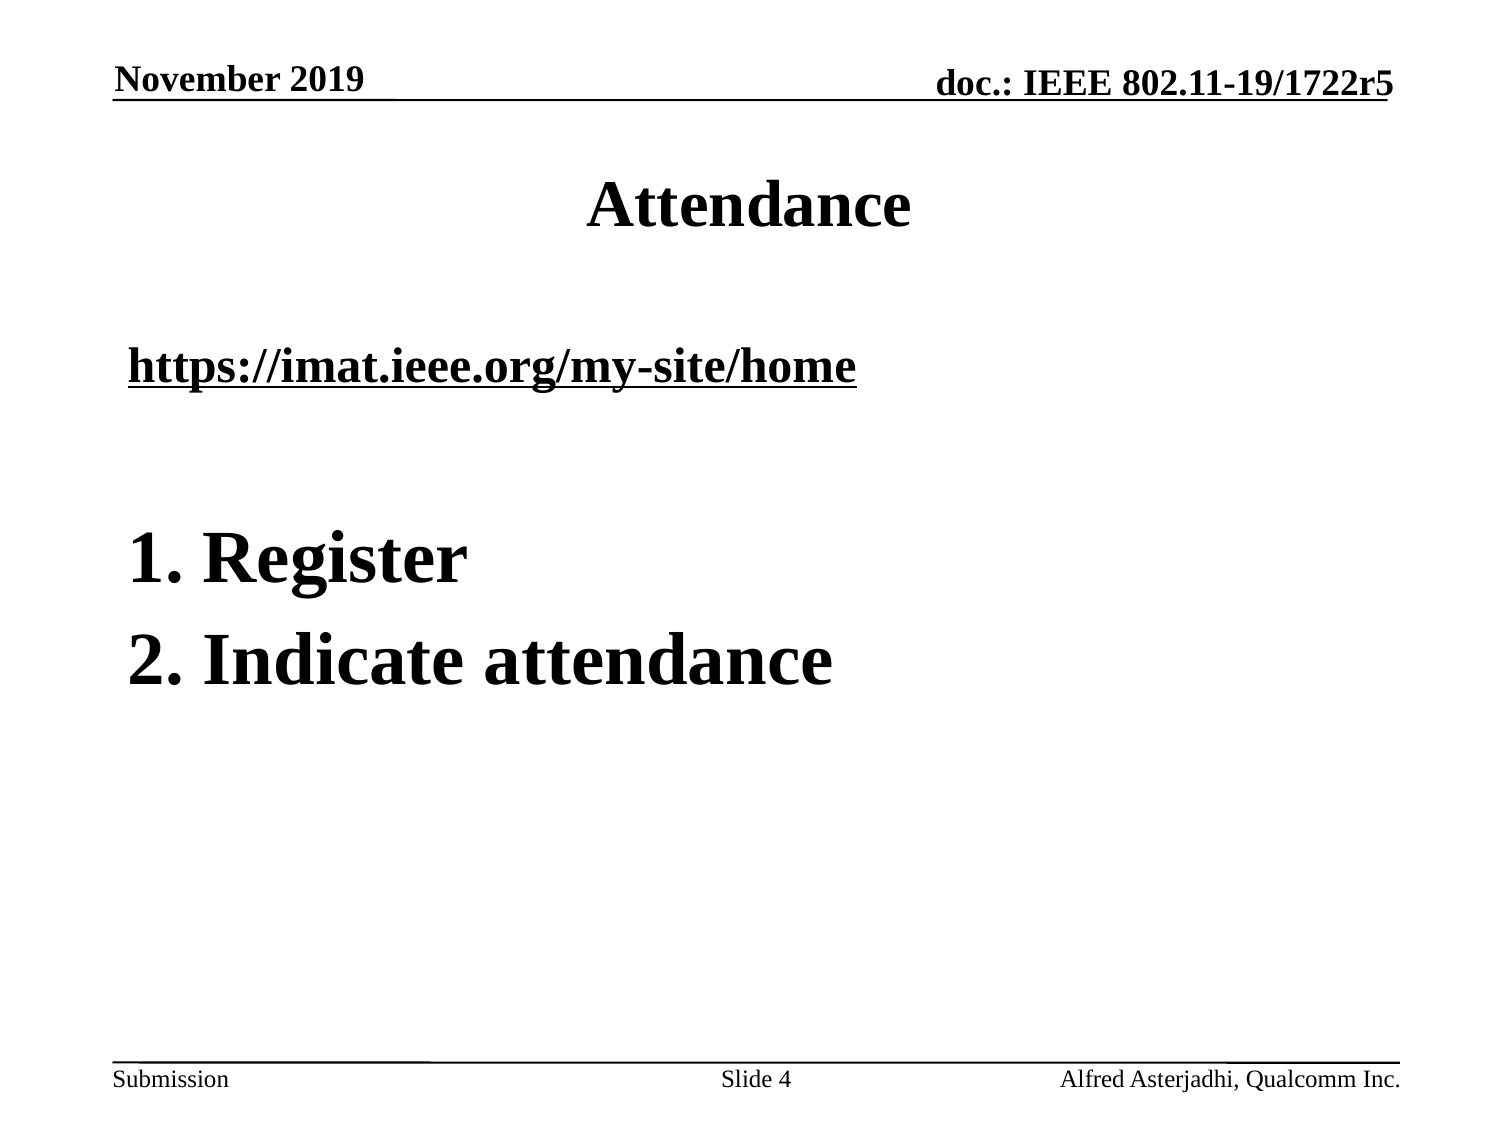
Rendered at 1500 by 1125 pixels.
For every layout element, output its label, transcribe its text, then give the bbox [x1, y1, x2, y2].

list https://imat.ieee.org/my-site/home Register Indicate attendance [112, 324, 1388, 1000]
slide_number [114, 54, 423, 100]
footer Alfred Asterjadhi, Qualcomm Inc. [878, 1061, 1402, 1093]
title Attendance [112, 112, 1388, 288]
slide_number Slide 4 [712, 1061, 800, 1123]
